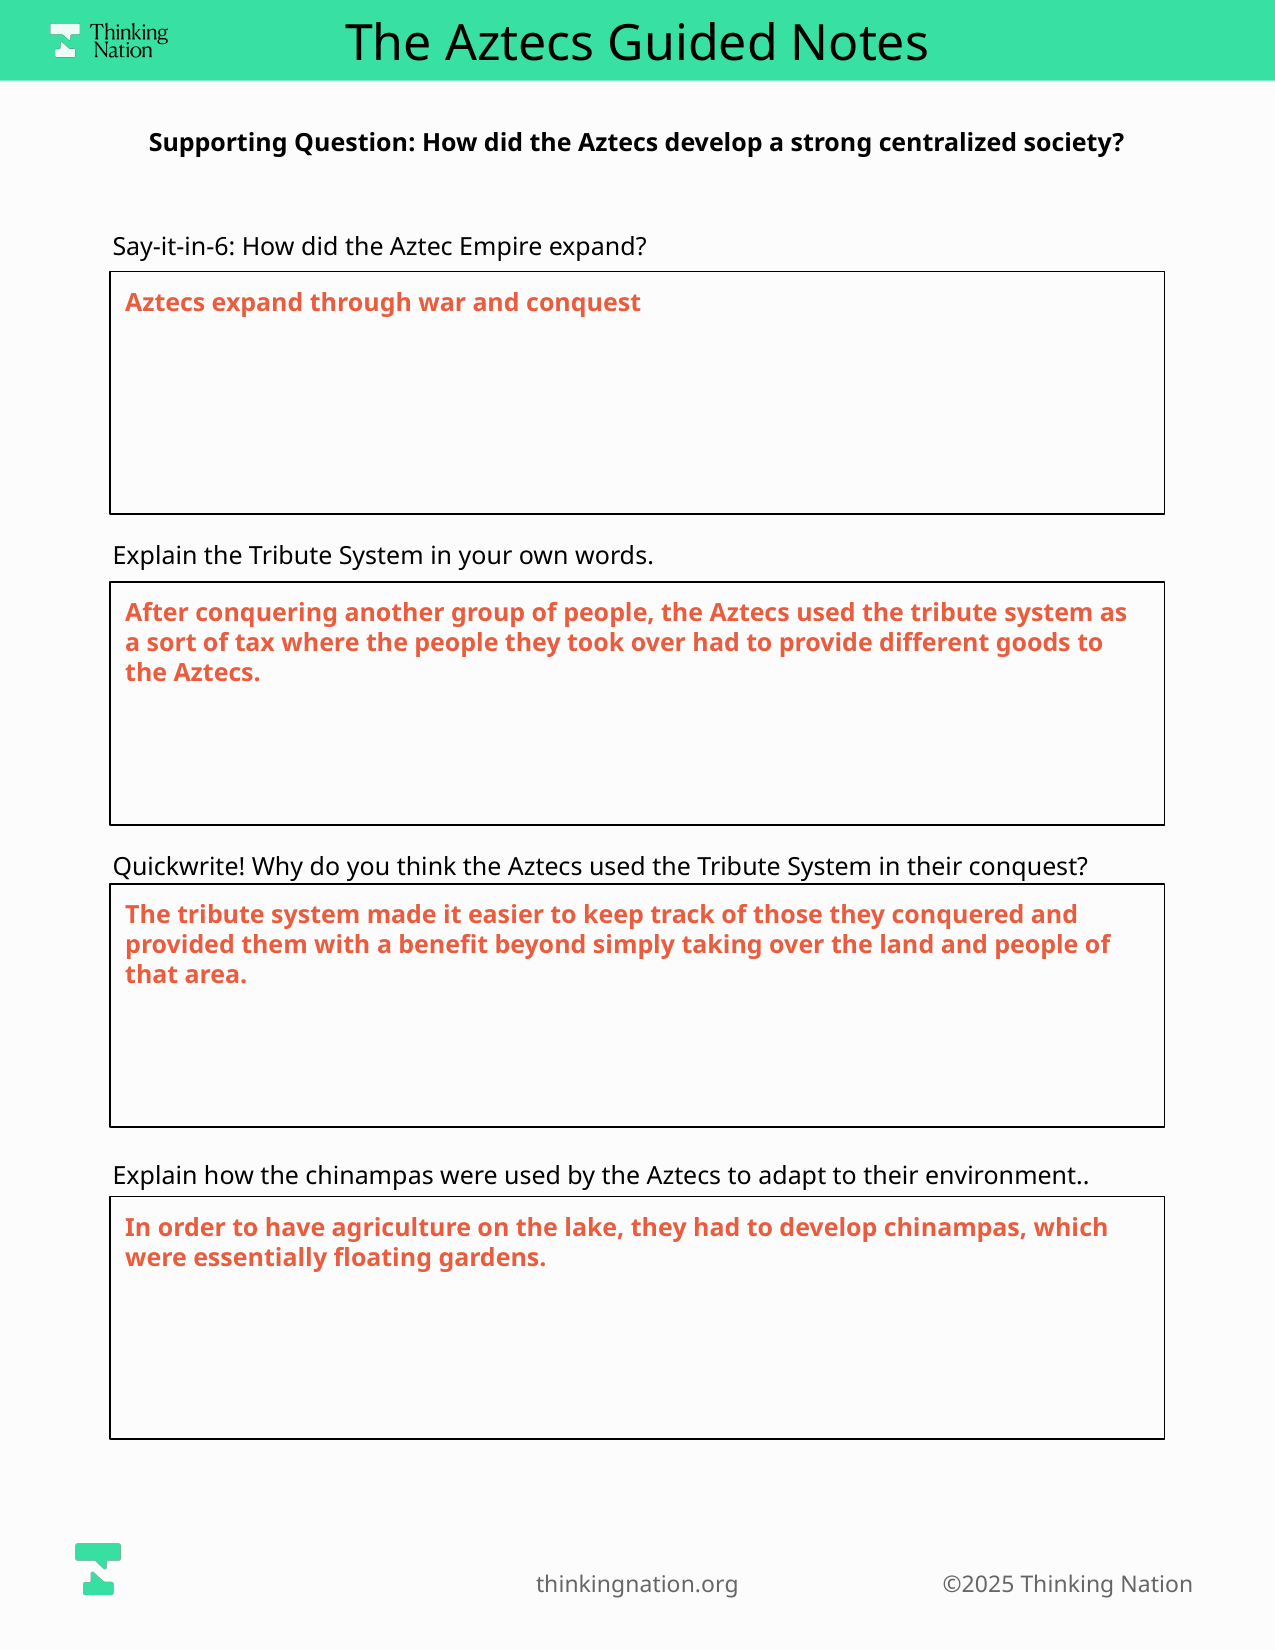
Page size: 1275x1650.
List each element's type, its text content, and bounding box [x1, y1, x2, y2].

text_box The tribute system made it easier to keep track of those they conquered and provided them with a benefit beyond simply taking over the land and people of that area. [110, 883, 1165, 1127]
text_box The Aztecs Guided Notes [0, 0, 1275, 81]
picture [36, 12, 172, 69]
text_box Aztecs expand through war and conquest [110, 271, 1165, 515]
text_box Supporting Question: How did the Aztecs develop a strong centralized society? Say-it-in-6: How did the Aztec Empire expand? Explain the Tribute System in your own words. Quickwrite! Why do you think the Aztecs used the Tribute System in their conquest? Explain how the chinampas were used by the Aztecs to adapt to their environment.. [97, 107, 1178, 1650]
text_box After conquering another group of people, the Aztecs used the tribute system as a sort of tax where the people they took over had to provide different goods to the Aztecs. [110, 581, 1165, 825]
text_box In order to have agriculture on the lake, they had to develop chinampas, which were essentially floating gardens. [110, 1196, 1165, 1440]
picture [62, 1533, 134, 1605]
text_box ©2025 Thinking Nation [907, 1553, 1210, 1605]
